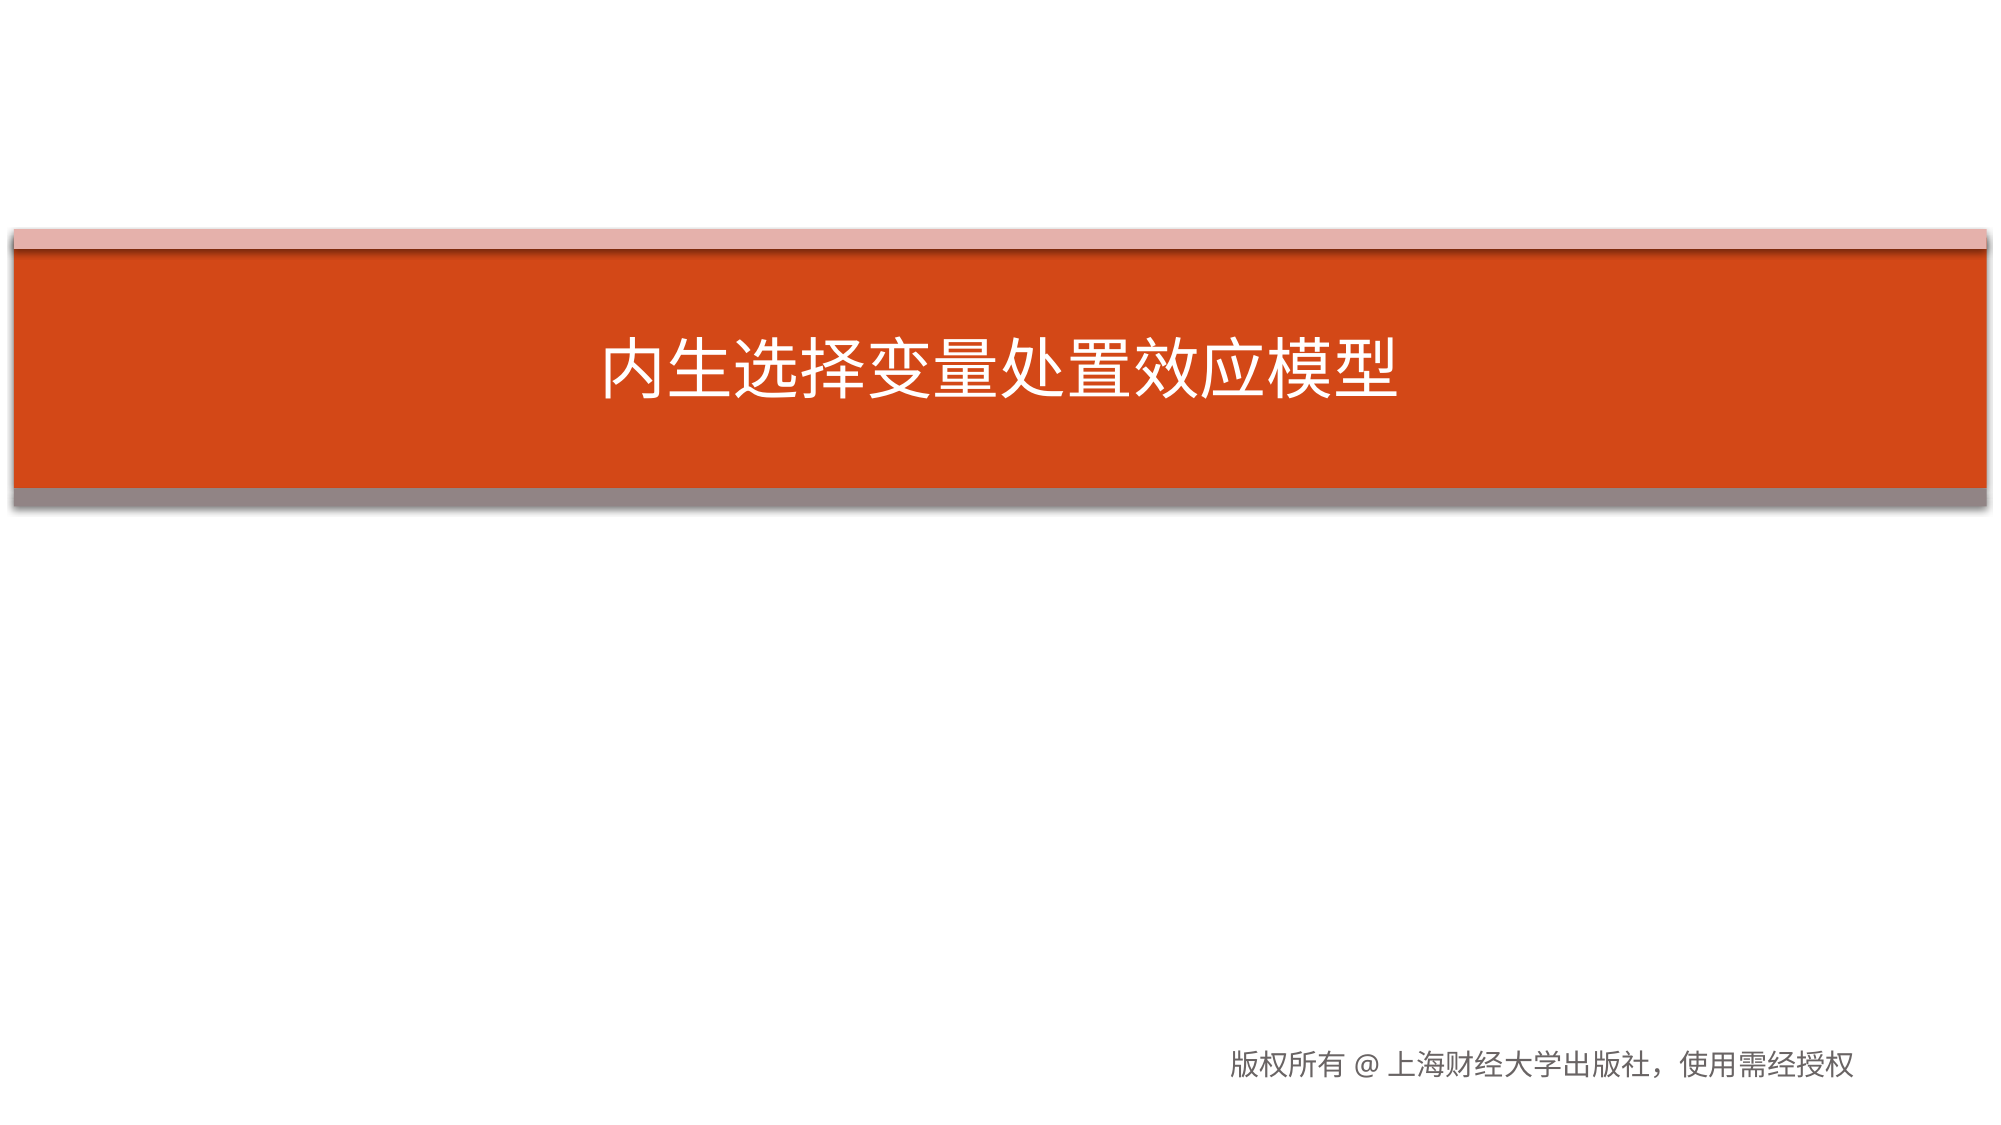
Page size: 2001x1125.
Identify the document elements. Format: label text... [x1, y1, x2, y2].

title 内生选择变量处置效应模型 [99, 247, 1900, 489]
footer 版权所有@上海财经大学出版社，使用需经授权 [1109, 1026, 1976, 1102]
